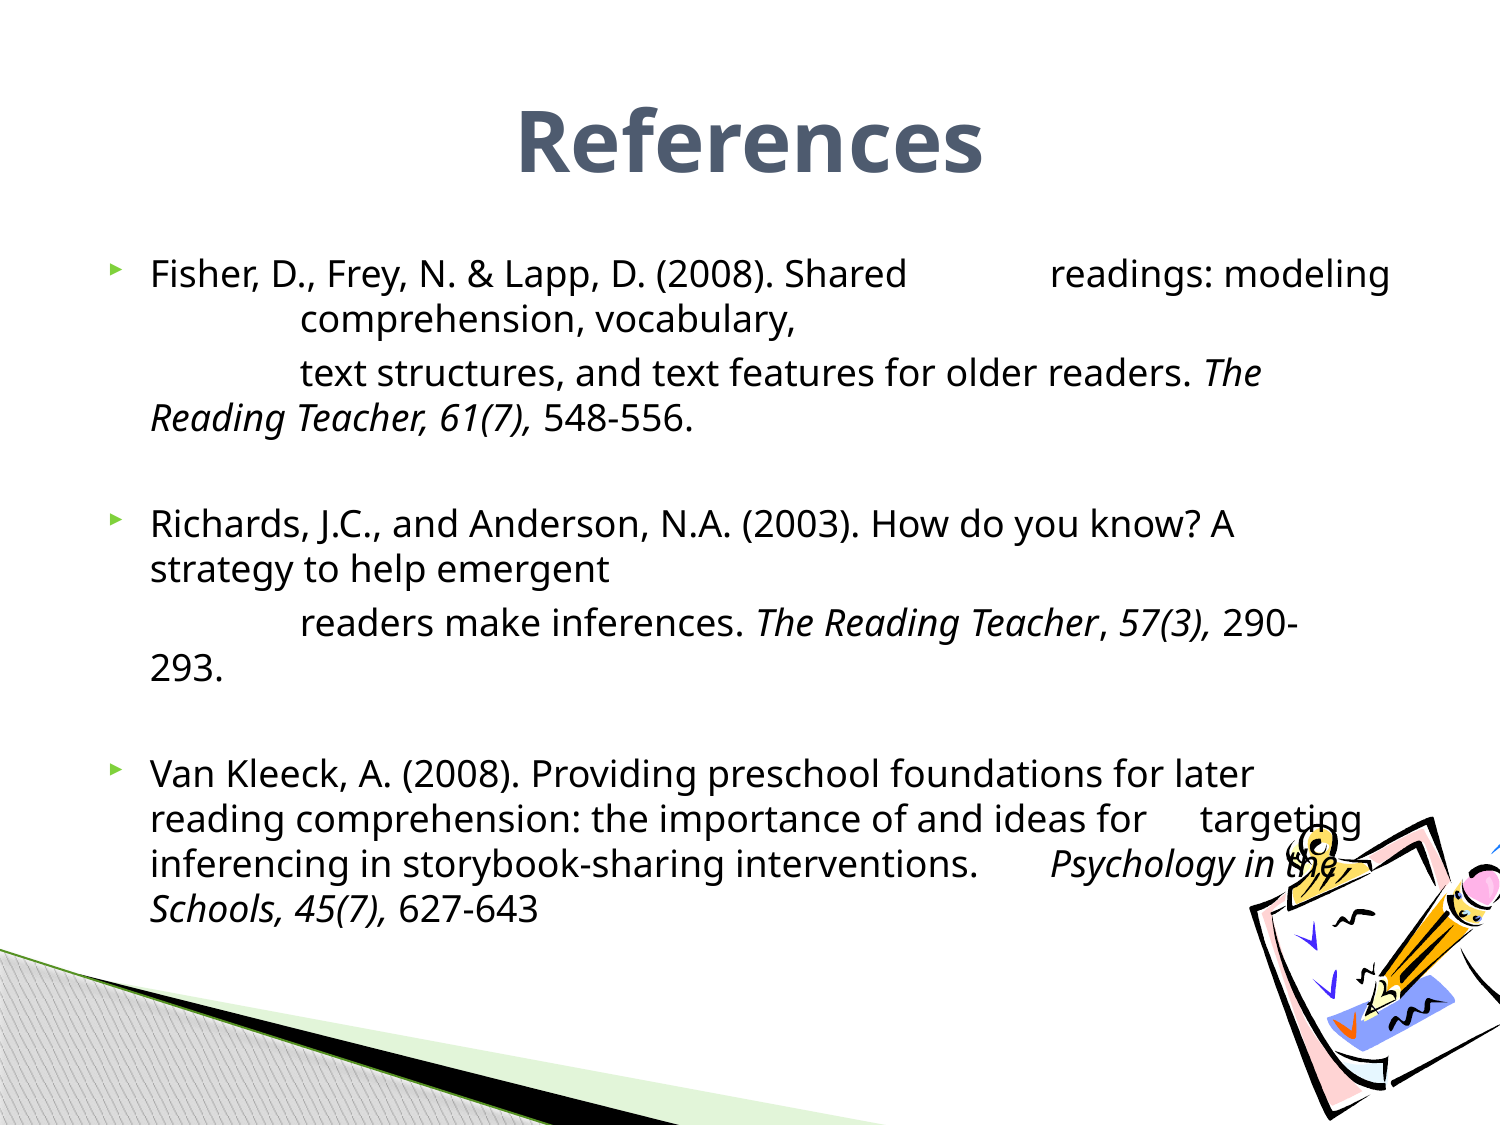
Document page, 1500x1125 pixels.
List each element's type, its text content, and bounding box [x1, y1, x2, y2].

list Fisher, D., Frey, N. & Lapp, D. (2008). Shared readings: modeling comprehension, vocabulary, text structures, and text features for older readers. The Reading Teacher, 61(7), 548-556. Richards, J.C., and Anderson, N.A. (2003). How do you know? A strategy to help emergent readers make inferences. The Reading Teacher, 57(3), 290- 293. Van Kleeck, A. (2008). Providing preschool foundations for later reading comprehension: the importance of and ideas for targeting inferencing in storybook-sharing interventions. Psychology in the Schools, 45(7), 627-643 [74, 242, 1426, 986]
picture [1249, 812, 1500, 1125]
title References [75, 45, 1425, 233]
